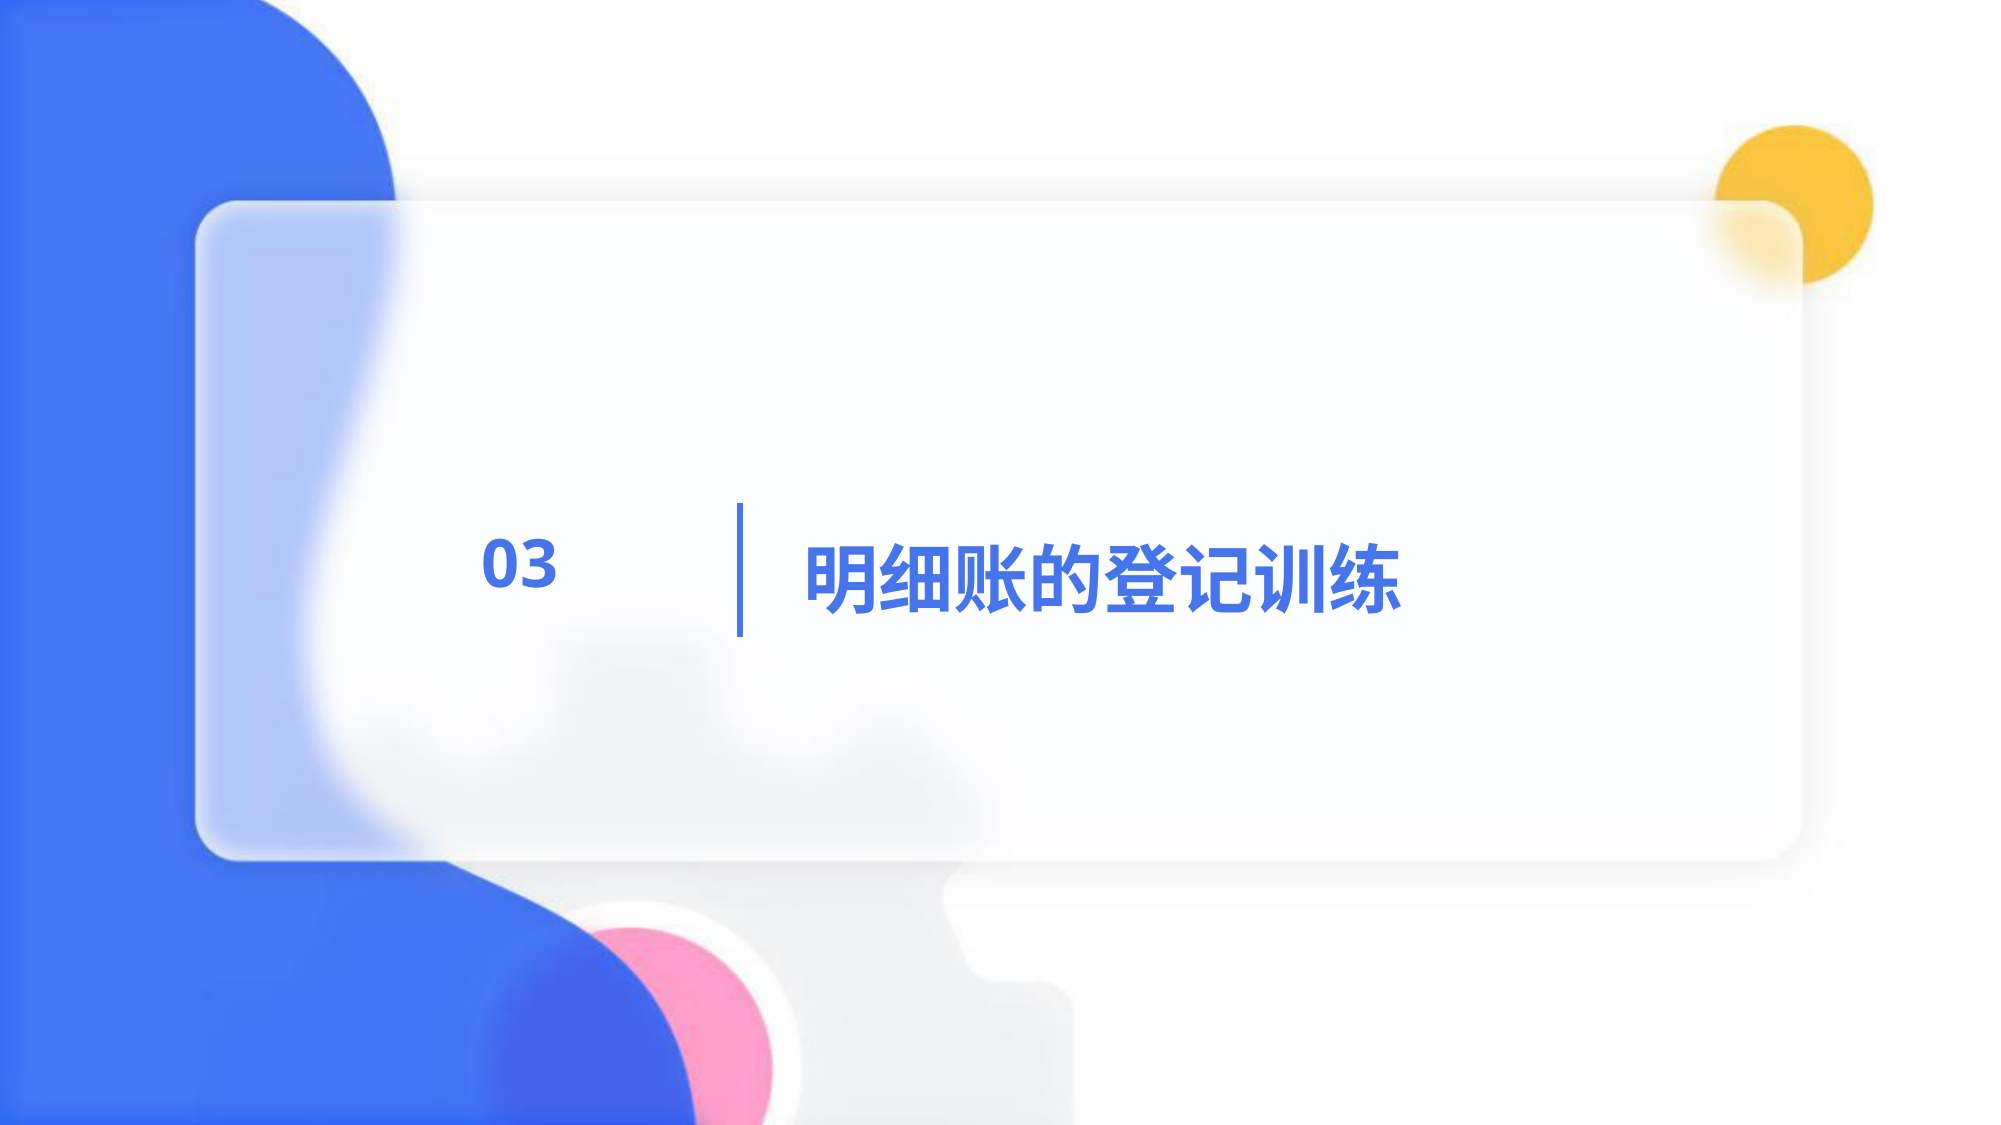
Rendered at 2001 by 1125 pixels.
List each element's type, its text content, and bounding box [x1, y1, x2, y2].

title 明细账的登记训练 [787, 491, 1760, 629]
picture [0, 0, 2000, 1125]
text_box 03 [326, 377, 714, 744]
